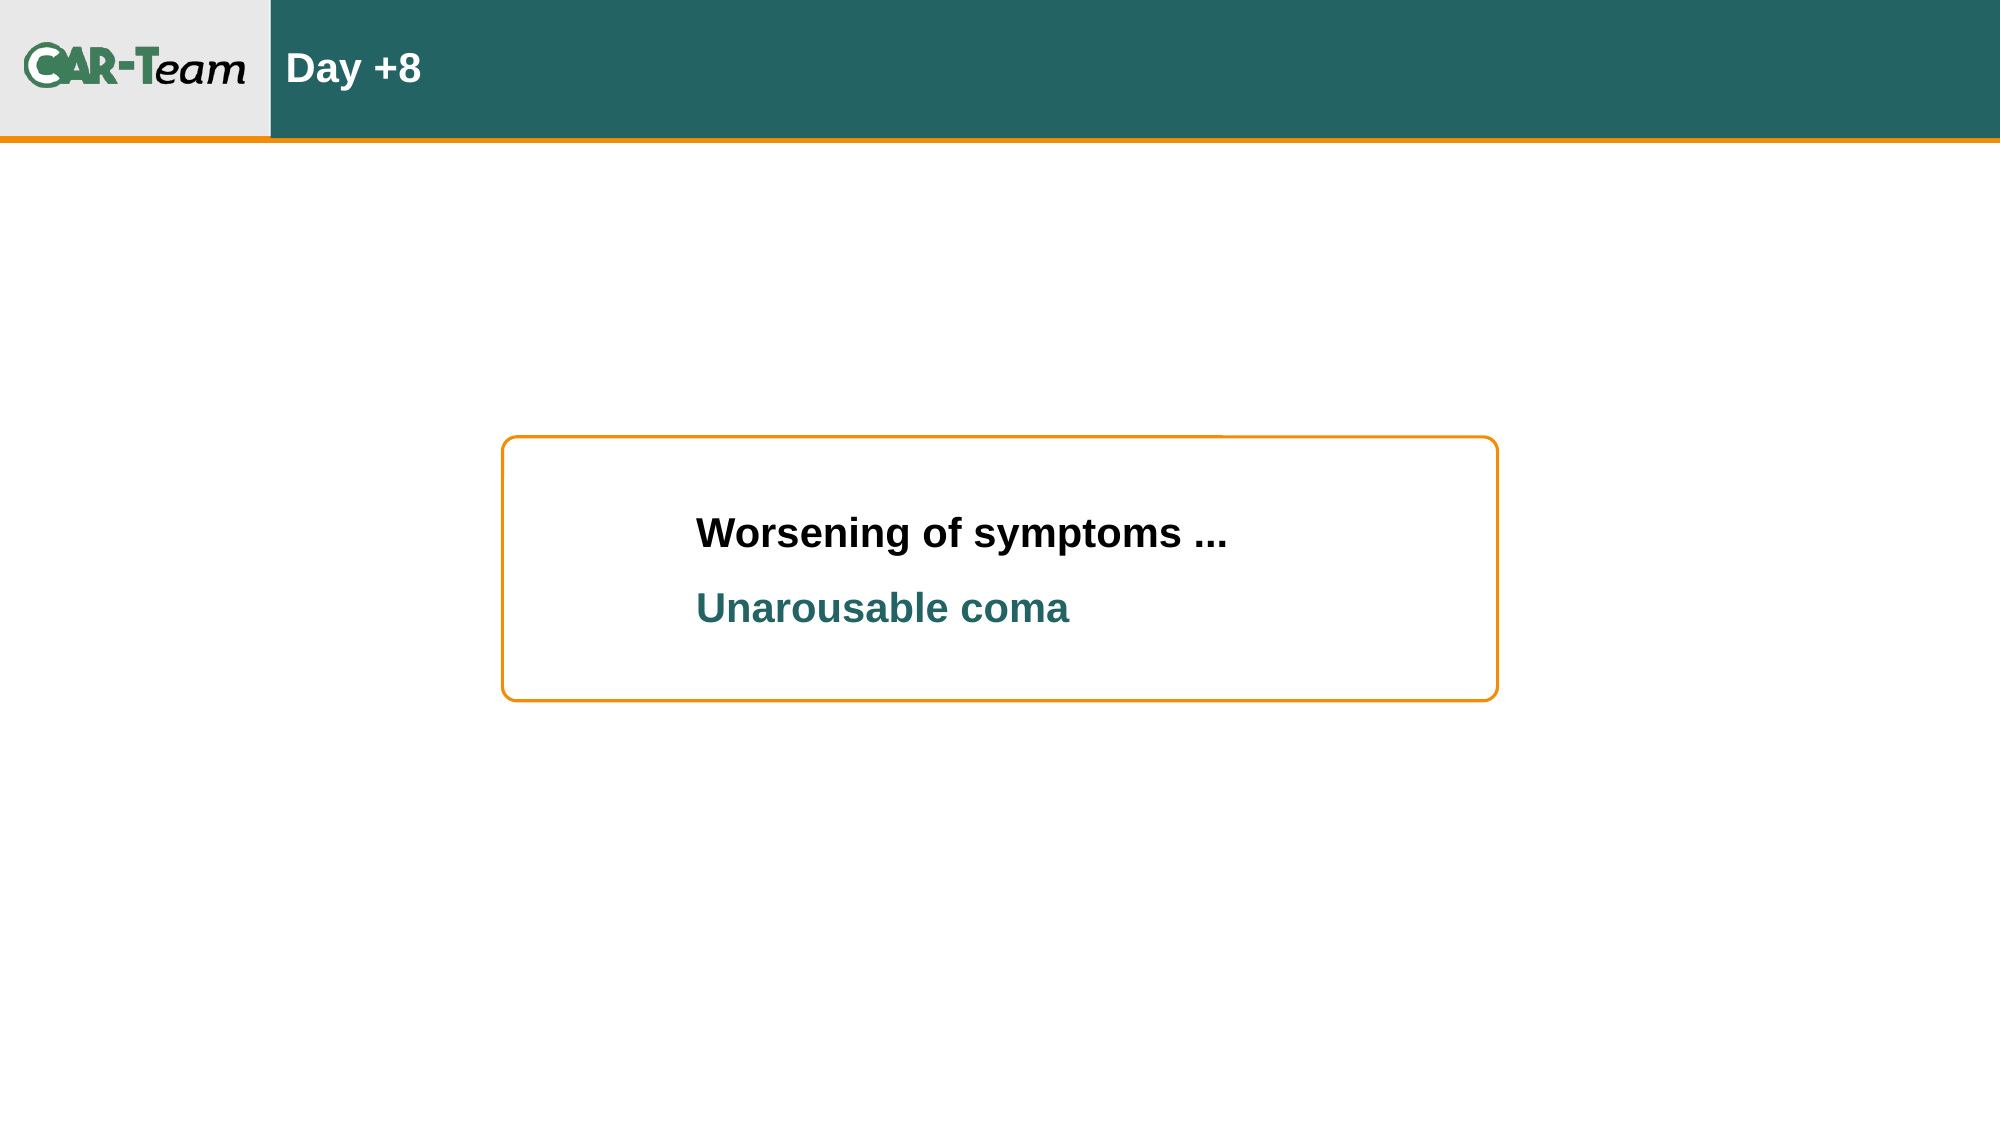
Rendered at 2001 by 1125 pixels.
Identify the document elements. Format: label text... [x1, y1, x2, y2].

title Day +8 [270, 0, 1996, 139]
text_box [501, 435, 1499, 702]
picture [24, 42, 245, 88]
